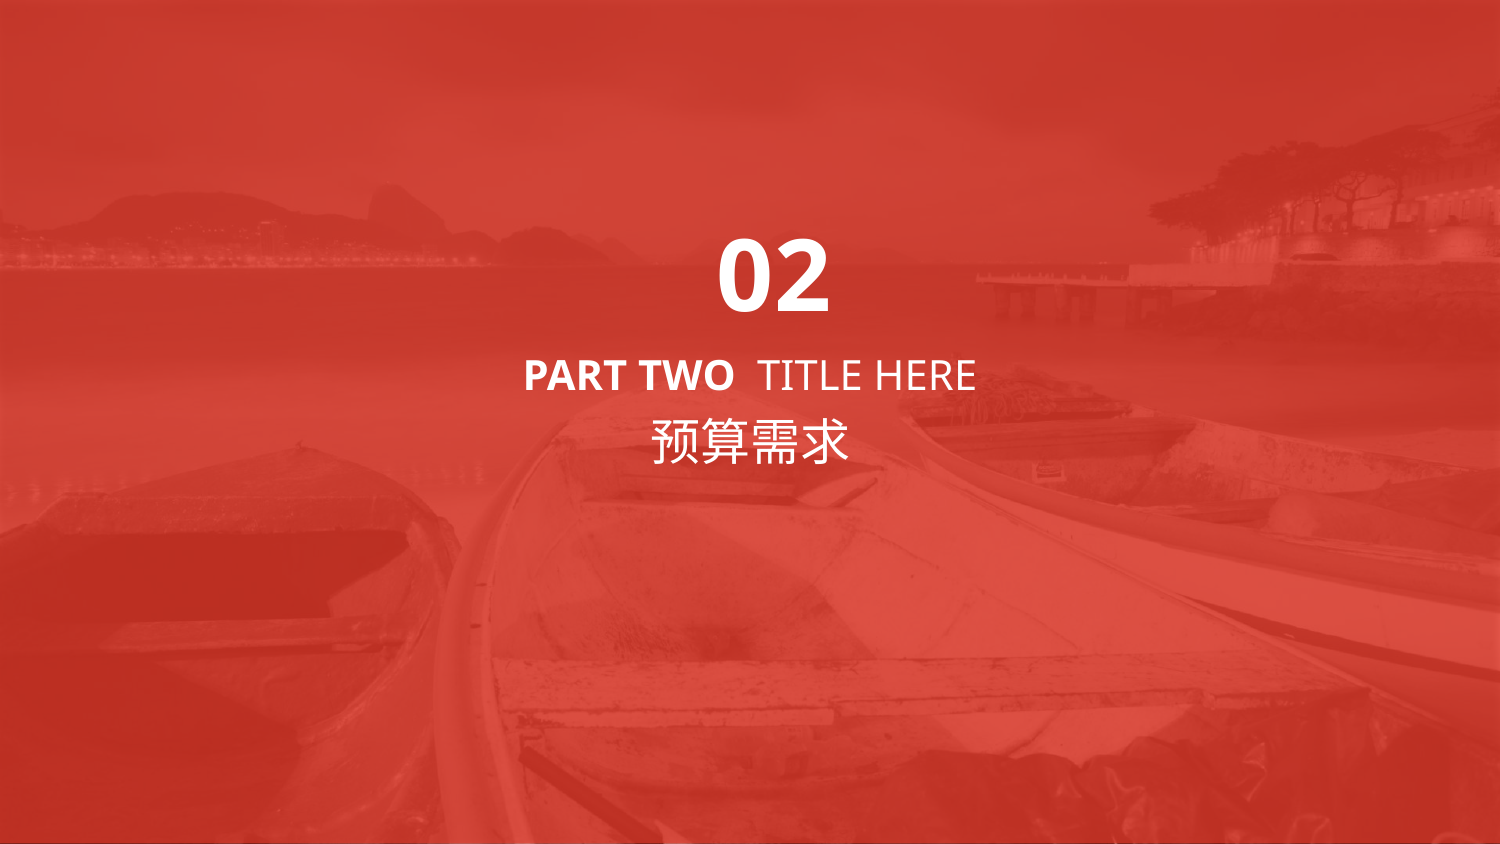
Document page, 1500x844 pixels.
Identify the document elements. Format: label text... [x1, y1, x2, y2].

text_box 02 [702, 203, 847, 339]
text_box PART TWO TITLE HERE [507, 341, 993, 406]
text_box 预算需求 [635, 403, 865, 478]
text_box [0, 0, 1500, 844]
